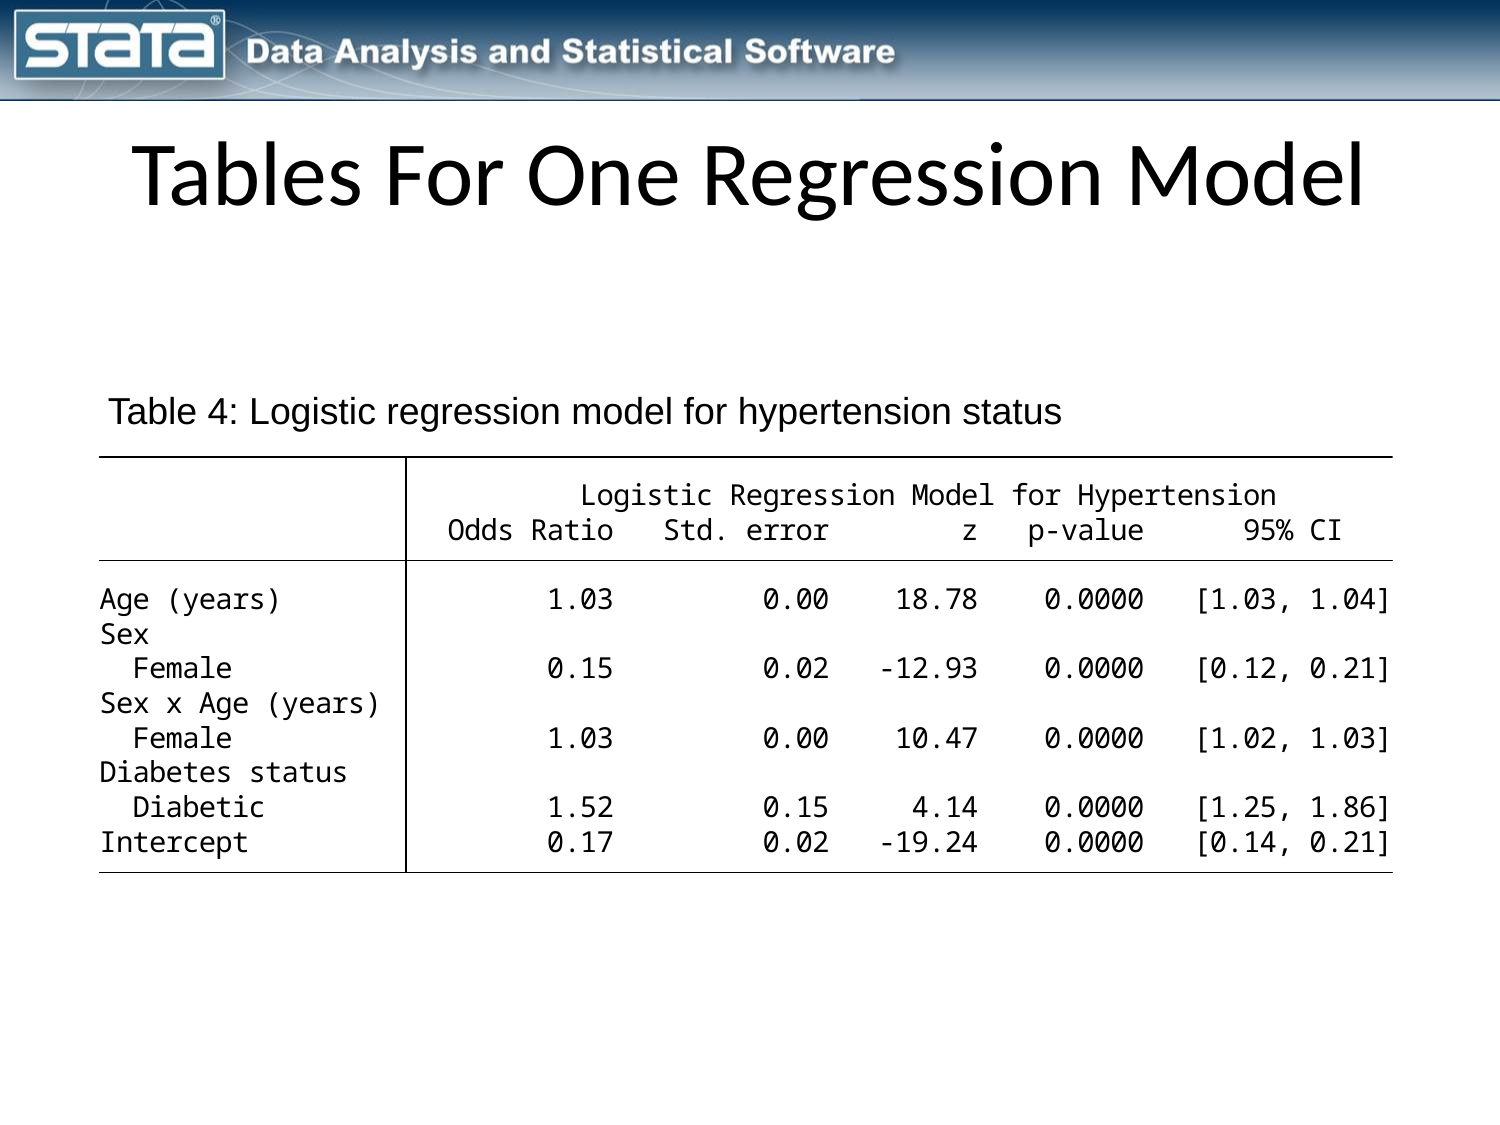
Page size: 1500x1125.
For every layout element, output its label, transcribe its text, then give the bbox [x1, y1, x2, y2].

text_box Table 4: Logistic regression model for hypertension status [93, 379, 1078, 438]
picture [0, 0, 1500, 102]
picture [85, 439, 1415, 891]
title Tables For One Regression Model [0, 108, 1500, 238]
